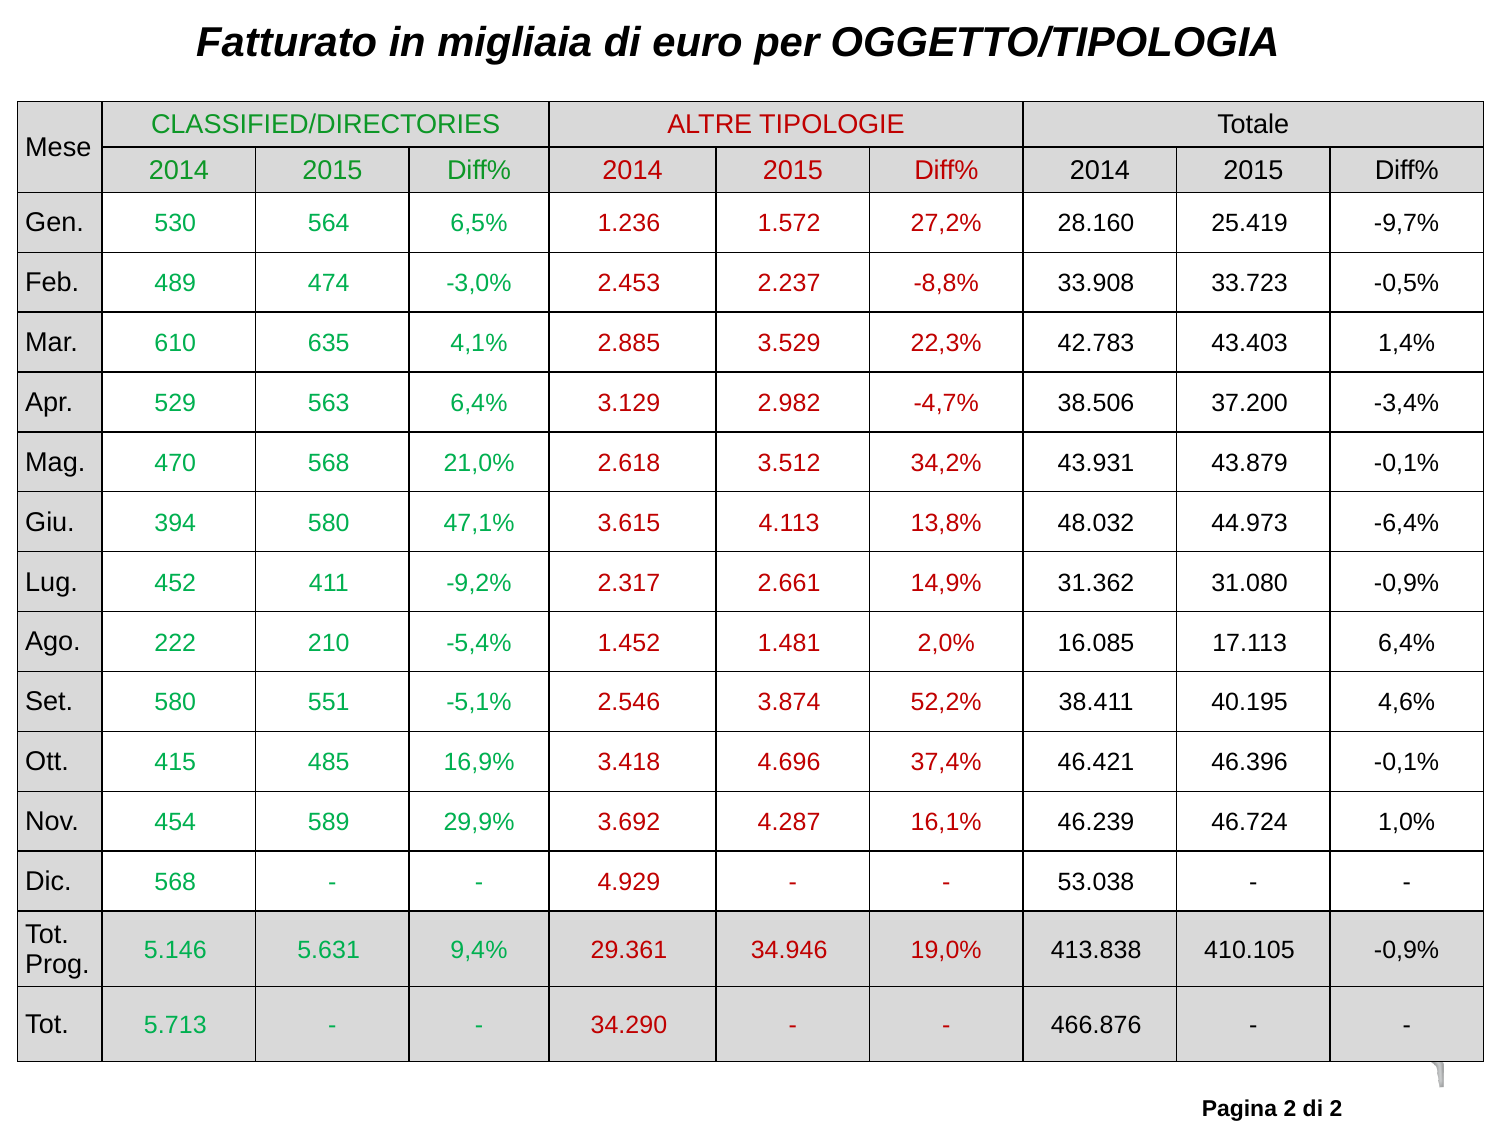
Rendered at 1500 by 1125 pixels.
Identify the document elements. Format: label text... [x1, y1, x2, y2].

table_cell 2.317 [550, 552, 715, 611]
table_cell -3,4% [1331, 373, 1483, 431]
table_cell Apr. [18, 373, 101, 431]
table_cell 34.946 [717, 912, 869, 986]
table_cell Tot. [18, 987, 101, 1061]
table_cell 16,9% [410, 732, 548, 791]
table_cell 33.723 [1177, 253, 1329, 311]
table_cell 454 [103, 792, 255, 850]
text_box Fatturato in migliaia di euro per OGGETTO/TIPOLOGIA [29, 7, 1447, 72]
table_cell 33.908 [1024, 253, 1176, 311]
table_cell 2015 [1177, 148, 1329, 192]
table_cell 25.419 [1177, 193, 1329, 252]
table_cell 1,0% [1331, 792, 1483, 850]
table_cell 5.631 [256, 912, 408, 986]
table_cell 22,3% [870, 313, 1022, 371]
table_cell -0,1% [1331, 433, 1483, 491]
table_cell 2.982 [717, 373, 869, 431]
table_cell 47,1% [410, 492, 548, 551]
table_cell Diff% [410, 148, 548, 192]
table_cell 529 [103, 373, 255, 431]
table_cell 1.481 [717, 612, 869, 671]
table_cell Lug. [18, 552, 101, 611]
table_cell 44.973 [1177, 492, 1329, 551]
table_cell Feb. [18, 253, 101, 311]
table_cell 466.876 [1024, 987, 1176, 1061]
table_cell -8,8% [870, 253, 1022, 311]
table_cell 4,6% [1331, 672, 1483, 731]
table_cell Tot. Prog. [18, 912, 101, 986]
table_cell 53.038 [1024, 852, 1176, 910]
table_cell 46.724 [1177, 792, 1329, 850]
table_cell 568 [256, 433, 408, 491]
table_cell 19,0% [870, 912, 1022, 986]
table_cell 1.452 [550, 612, 715, 671]
table_cell 2.885 [550, 313, 715, 371]
table_cell 16,1% [870, 792, 1022, 850]
table_cell 52,2% [870, 672, 1022, 731]
table_cell 4.696 [717, 732, 869, 791]
table_cell 34.290 [550, 987, 715, 1061]
table_cell 1.236 [550, 193, 715, 252]
table_cell -0,9% [1331, 552, 1483, 611]
table_cell - [717, 852, 869, 910]
table_cell -5,4% [410, 612, 548, 671]
table_cell 43.403 [1177, 313, 1329, 371]
table_cell 2.453 [550, 253, 715, 311]
table_cell 3.615 [550, 492, 715, 551]
text_box [601, 32, 632, 88]
table_cell 34,2% [870, 433, 1022, 491]
table_cell -4,7% [870, 373, 1022, 431]
table_cell 2,0% [870, 612, 1022, 671]
table_cell 4,1% [410, 313, 548, 371]
table_cell 3.692 [550, 792, 715, 850]
table_cell - [410, 987, 548, 1061]
text_box Pagina 2 di 2 [1187, 1086, 1400, 1125]
table_cell 37.200 [1177, 373, 1329, 431]
table_cell 5.713 [103, 987, 255, 1061]
table_cell 413.838 [1024, 912, 1176, 986]
table_cell -3,0% [410, 253, 548, 311]
table_cell Ott. [18, 732, 101, 791]
table_cell - [870, 852, 1022, 910]
table_cell 38.506 [1024, 373, 1176, 431]
table_cell 2.661 [717, 552, 869, 611]
table_cell 6,4% [1331, 612, 1483, 671]
table_cell - [1177, 987, 1329, 1061]
table_cell 580 [103, 672, 255, 731]
table_cell 43.931 [1024, 433, 1176, 491]
table_cell Gen. [18, 193, 101, 252]
table_cell -0,1% [1331, 732, 1483, 791]
table_header CLASSIFIED/DIRECTORIES [103, 102, 548, 146]
table_cell - [256, 987, 408, 1061]
table_cell Ago. [18, 612, 101, 671]
table_cell 485 [256, 732, 408, 791]
table_cell 3.529 [717, 313, 869, 371]
table_cell - [717, 987, 869, 1061]
table_cell 564 [256, 193, 408, 252]
table_cell 210 [256, 612, 408, 671]
table_cell - [1177, 852, 1329, 910]
table_cell - [870, 987, 1022, 1061]
table_cell 46.396 [1177, 732, 1329, 791]
table_cell 27,2% [870, 193, 1022, 252]
table_cell 48.032 [1024, 492, 1176, 551]
table_cell -0,9% [1331, 912, 1483, 986]
table_cell 2.546 [550, 672, 715, 731]
table_cell 2.618 [550, 433, 715, 491]
table_cell 14,9% [870, 552, 1022, 611]
table_cell 474 [256, 253, 408, 311]
table_cell 21,0% [410, 433, 548, 491]
table_cell 13,8% [870, 492, 1022, 551]
table_cell 2014 [1024, 148, 1176, 192]
table_cell 46.421 [1024, 732, 1176, 791]
table_header Totale [1024, 102, 1483, 146]
table_cell 9,4% [410, 912, 548, 986]
table_cell 551 [256, 672, 408, 731]
table_cell Diff% [870, 148, 1022, 192]
table_cell 31.080 [1177, 552, 1329, 611]
table_cell 635 [256, 313, 408, 371]
table_cell 530 [103, 193, 255, 252]
table_cell Giu. [18, 492, 101, 551]
table_cell 4.287 [717, 792, 869, 850]
table_cell Nov. [18, 792, 101, 850]
table_cell - [1331, 987, 1483, 1061]
table_cell Set. [18, 672, 101, 731]
table_cell - [256, 852, 408, 910]
table_cell Dic. [18, 852, 101, 910]
table_cell 3.512 [717, 433, 869, 491]
table_cell 410.105 [1177, 912, 1329, 986]
table_cell 4.929 [550, 852, 715, 910]
table_cell 3.418 [550, 732, 715, 791]
picture [1366, 1062, 1476, 1109]
table_cell -9,7% [1331, 193, 1483, 252]
table_cell 589 [256, 792, 408, 850]
table_cell 6,4% [410, 373, 548, 431]
table_cell 3.874 [717, 672, 869, 731]
table_cell 580 [256, 492, 408, 551]
table_cell 2015 [717, 148, 869, 192]
table_cell -0,5% [1331, 253, 1483, 311]
table_cell - [410, 852, 548, 910]
table_cell 394 [103, 492, 255, 551]
table_cell 42.783 [1024, 313, 1176, 371]
table_cell Mar. [18, 313, 101, 371]
table_cell 16.085 [1024, 612, 1176, 671]
table_header Mese [18, 102, 101, 192]
text_box [645, 42, 676, 86]
table_cell 31.362 [1024, 552, 1176, 611]
table_cell 2015 [256, 148, 408, 192]
table_cell 17.113 [1177, 612, 1329, 671]
table_cell 411 [256, 552, 408, 611]
table_cell - [1331, 852, 1483, 910]
table_cell 610 [103, 313, 255, 371]
table_cell 489 [103, 253, 255, 311]
table_cell 568 [103, 852, 255, 910]
table_cell 222 [103, 612, 255, 671]
table_cell 37,4% [870, 732, 1022, 791]
table_header ALTRE TIPOLOGIE [550, 102, 1022, 146]
table_cell 2014 [103, 148, 255, 192]
table_cell 29,9% [410, 792, 548, 850]
table_cell 2.237 [717, 253, 869, 311]
table_cell -5,1% [410, 672, 548, 731]
table_cell 5.146 [103, 912, 255, 986]
table_cell -9,2% [410, 552, 548, 611]
table_cell Mag. [18, 433, 101, 491]
table_cell 470 [103, 433, 255, 491]
table_cell 1,4% [1331, 313, 1483, 371]
table_cell Diff% [1331, 148, 1483, 192]
table_cell 29.361 [550, 912, 715, 986]
table_cell 46.239 [1024, 792, 1176, 850]
table_cell 38.411 [1024, 672, 1176, 731]
table_cell 28.160 [1024, 193, 1176, 252]
table_cell 2014 [550, 148, 715, 192]
table_cell 43.879 [1177, 433, 1329, 491]
table_cell 6,5% [410, 193, 548, 252]
table_cell 415 [103, 732, 255, 791]
table_cell 40.195 [1177, 672, 1329, 731]
table_cell 3.129 [550, 373, 715, 431]
table_cell 4.113 [717, 492, 869, 551]
table_cell 563 [256, 373, 408, 431]
table_cell -6,4% [1331, 492, 1483, 551]
table_cell 1.572 [717, 193, 869, 252]
table_cell 452 [103, 552, 255, 611]
